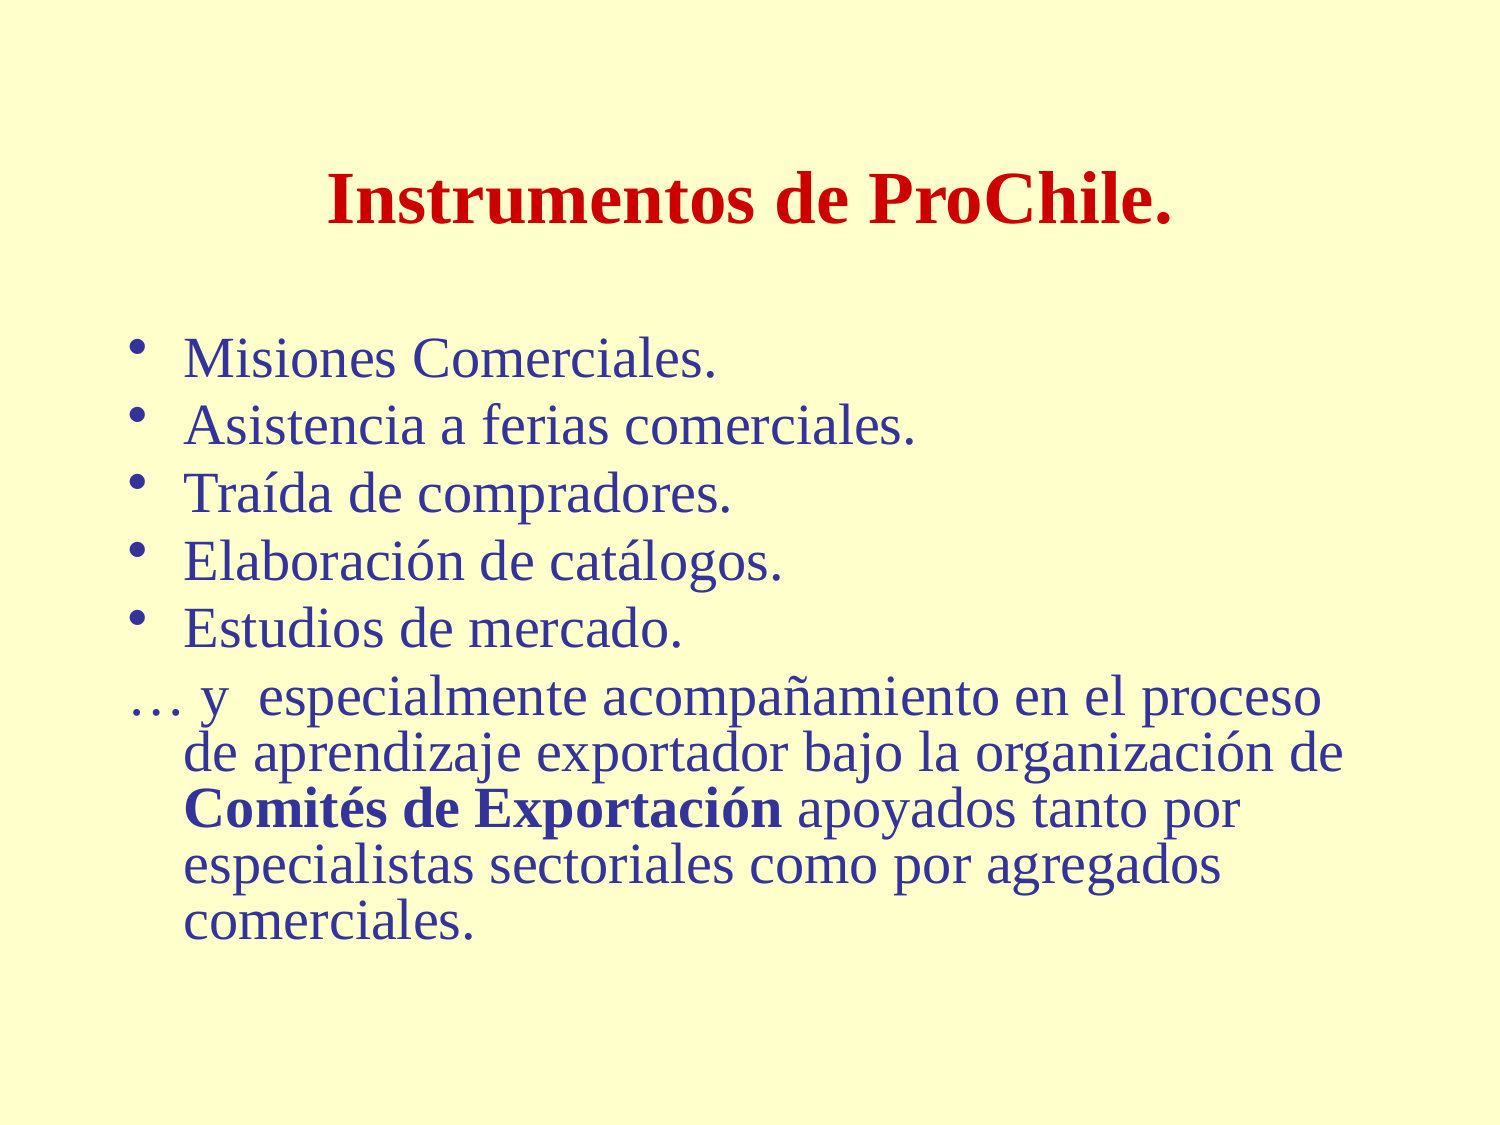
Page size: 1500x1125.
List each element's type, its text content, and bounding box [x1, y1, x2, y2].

list Misiones Comerciales. Asistencia a ferias comerciales. Traída de compradores. Elaboración de catálogos. Estudios de mercado. … y especialmente acompañamiento en el proceso de aprendizaje exportador bajo la organización de Comités de Exportación apoyados tanto por especialistas sectoriales como por agregados comerciales. [112, 324, 1388, 1001]
title Instrumentos de ProChile. [112, 99, 1388, 288]
